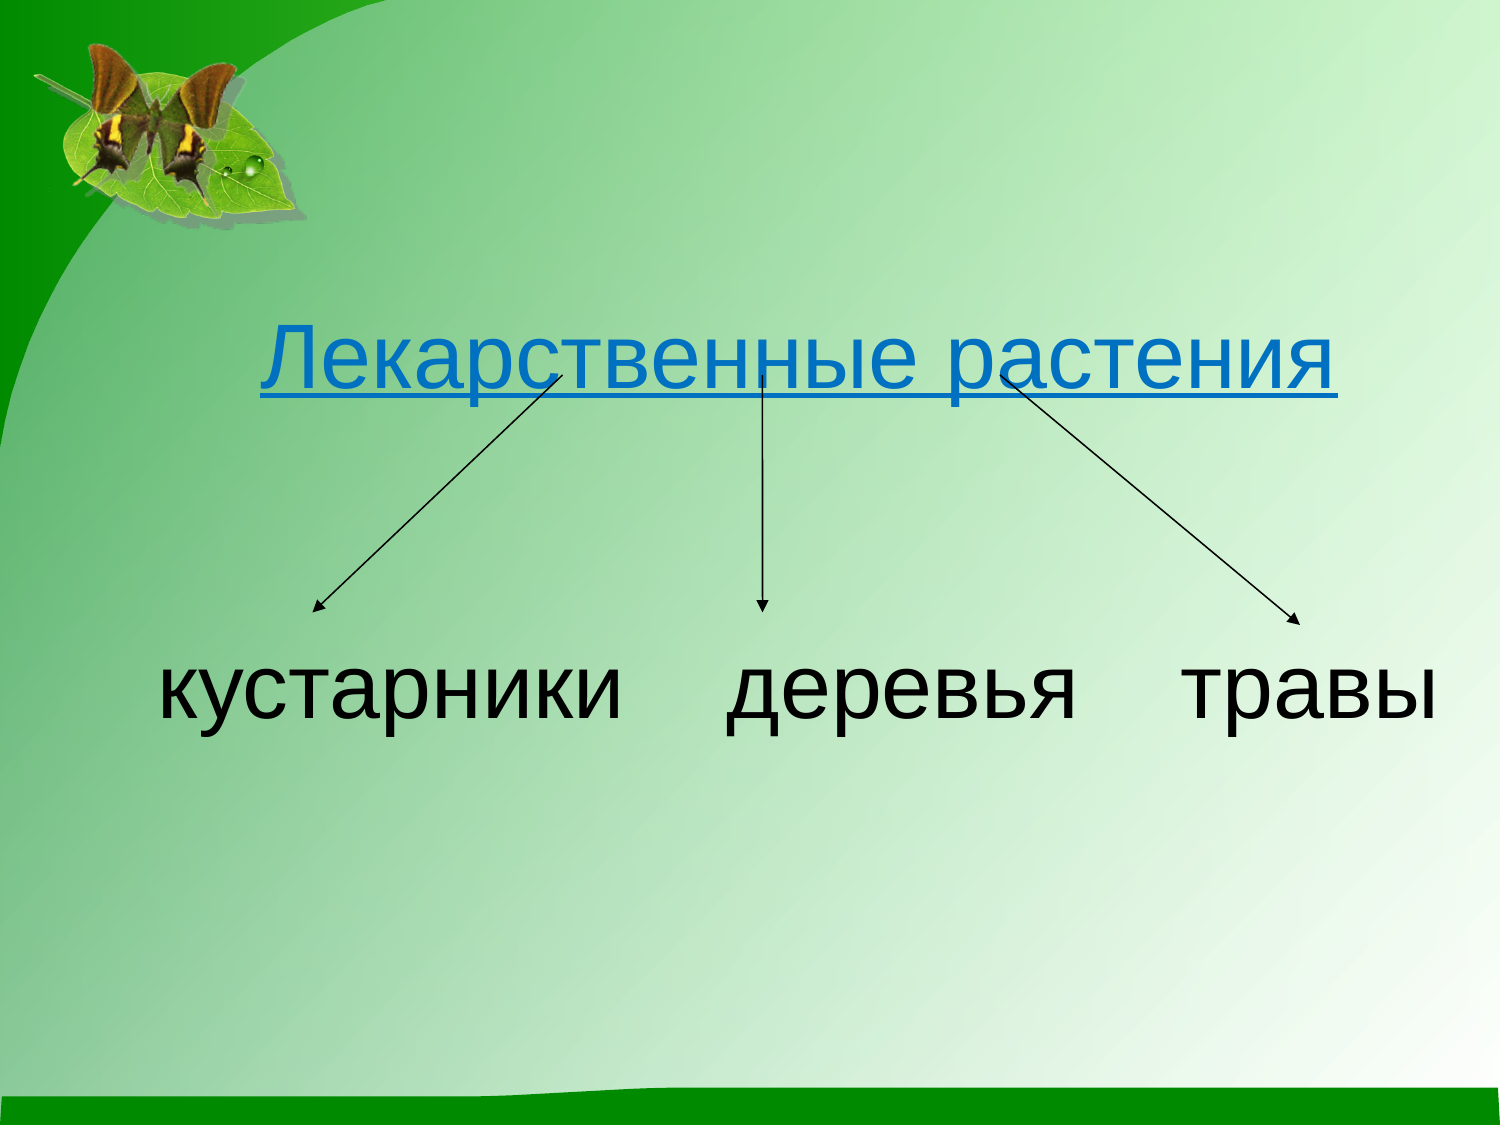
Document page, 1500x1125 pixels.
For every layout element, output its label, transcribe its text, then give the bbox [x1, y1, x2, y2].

title Лекарственные растения кустарники деревья травы [124, 74, 1474, 959]
text_box [756, 374, 769, 613]
text_box [999, 374, 1300, 625]
picture [24, 37, 300, 229]
text_box [312, 374, 563, 613]
